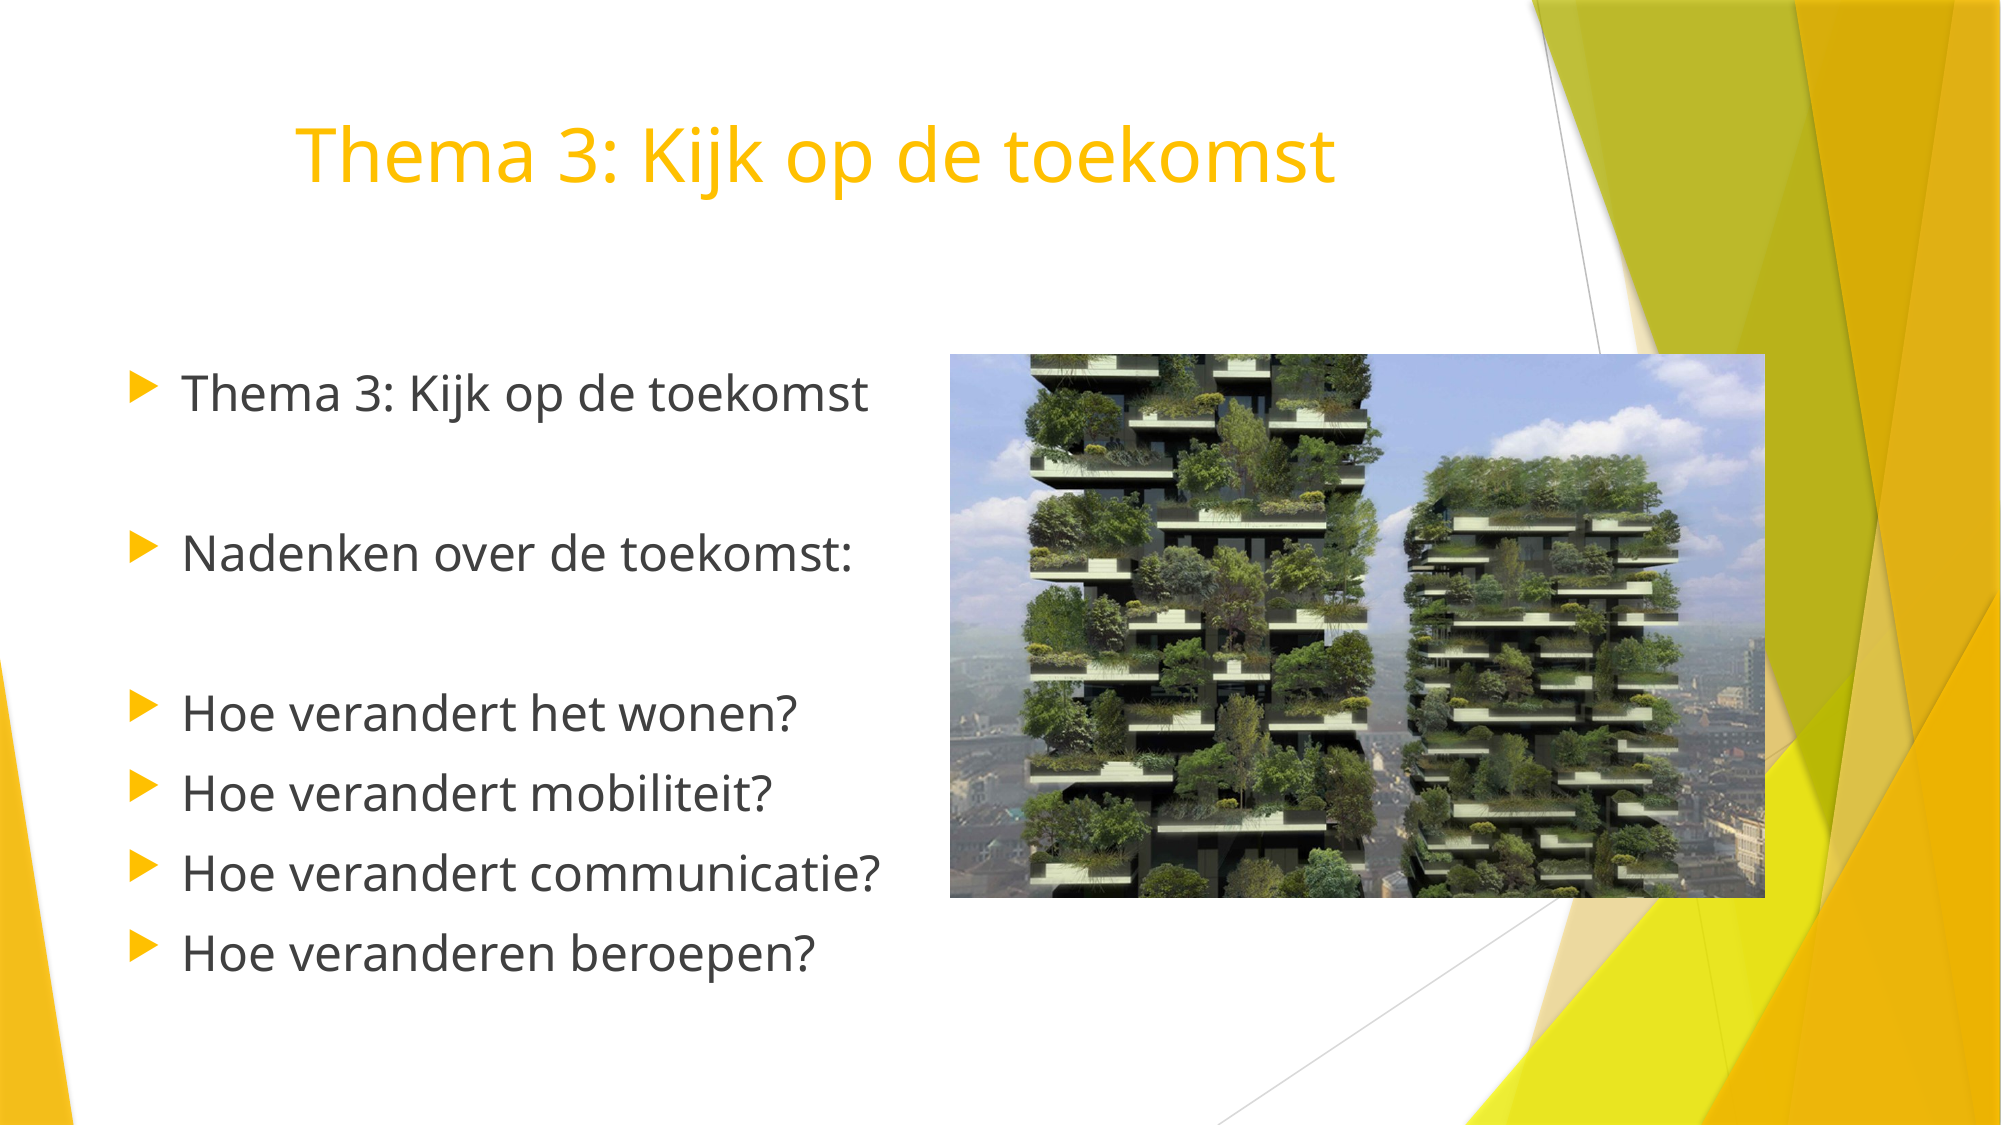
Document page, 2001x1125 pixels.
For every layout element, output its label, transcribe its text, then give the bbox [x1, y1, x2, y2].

picture [950, 353, 1766, 898]
title Thema 3: Kijk op de toekomst [111, 99, 1522, 317]
list Thema 3: Kijk op de toekomst Nadenken over de toekomst: Hoe verandert het wonen? Hoe verandert mobiliteit? Hoe verandert communicatie? Hoe veranderen beroepen? [111, 354, 1522, 992]
